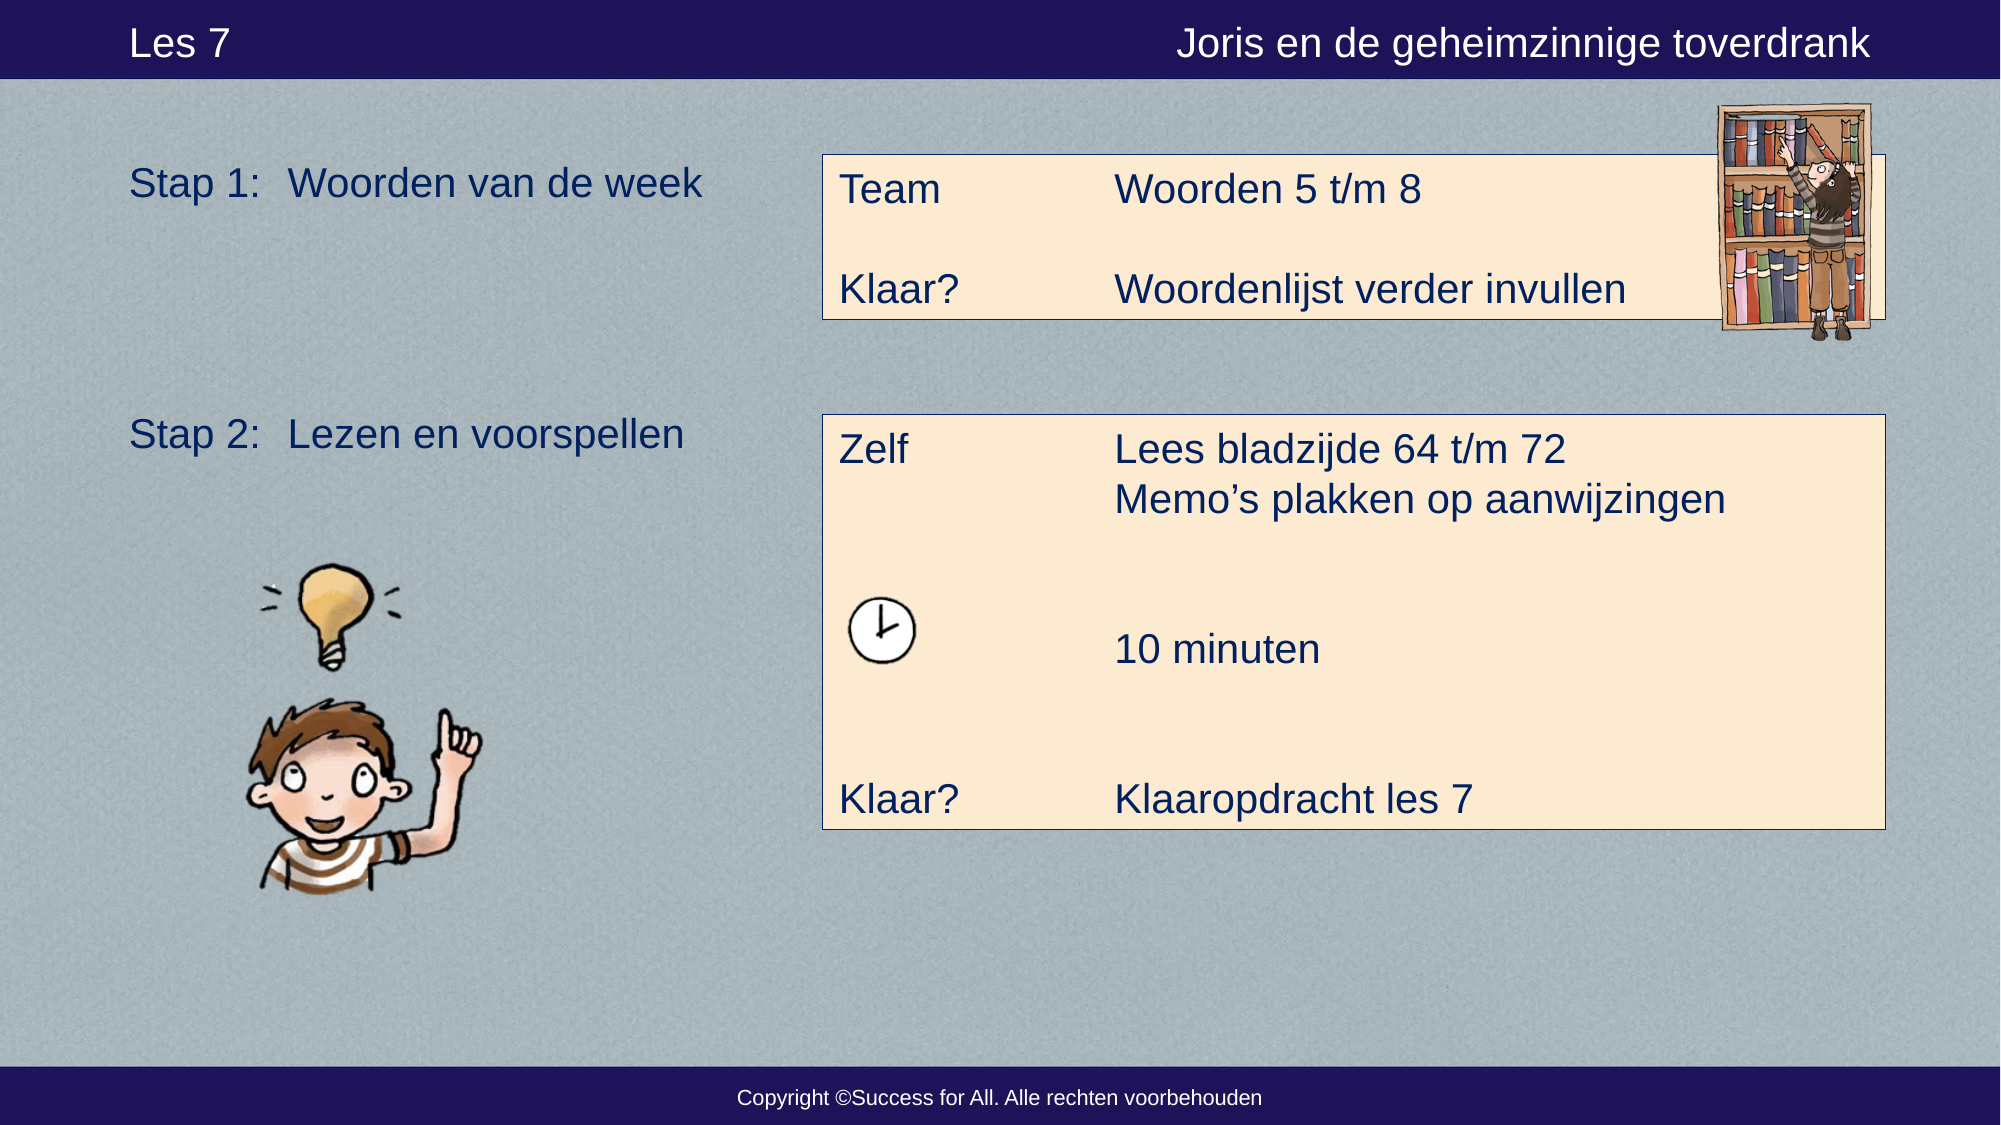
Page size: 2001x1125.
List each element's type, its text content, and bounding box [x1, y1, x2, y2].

text_box Team Woorden 5 t/m 8 Klaar? Woordenlijst verder invullen [822, 154, 1700, 320]
text_box Les 7 [114, 8, 354, 73]
text_box Copyright ©Success for All. Alle rechten voorbehouden [0, 1076, 2000, 1125]
picture [0, 0, 2001, 1125]
text_box Stap 1: Woorden van de week Stap 2: Lezen en voorspellen [114, 148, 907, 514]
text_box Zelf Lees bladzijde 64 t/m 72 Memo’s plakken op aanwijzingen 10 minuten Klaar? Klaaropdracht les 7 [822, 414, 1886, 830]
text_box Joris en de geheimzinnige toverdrank [999, 8, 1886, 73]
